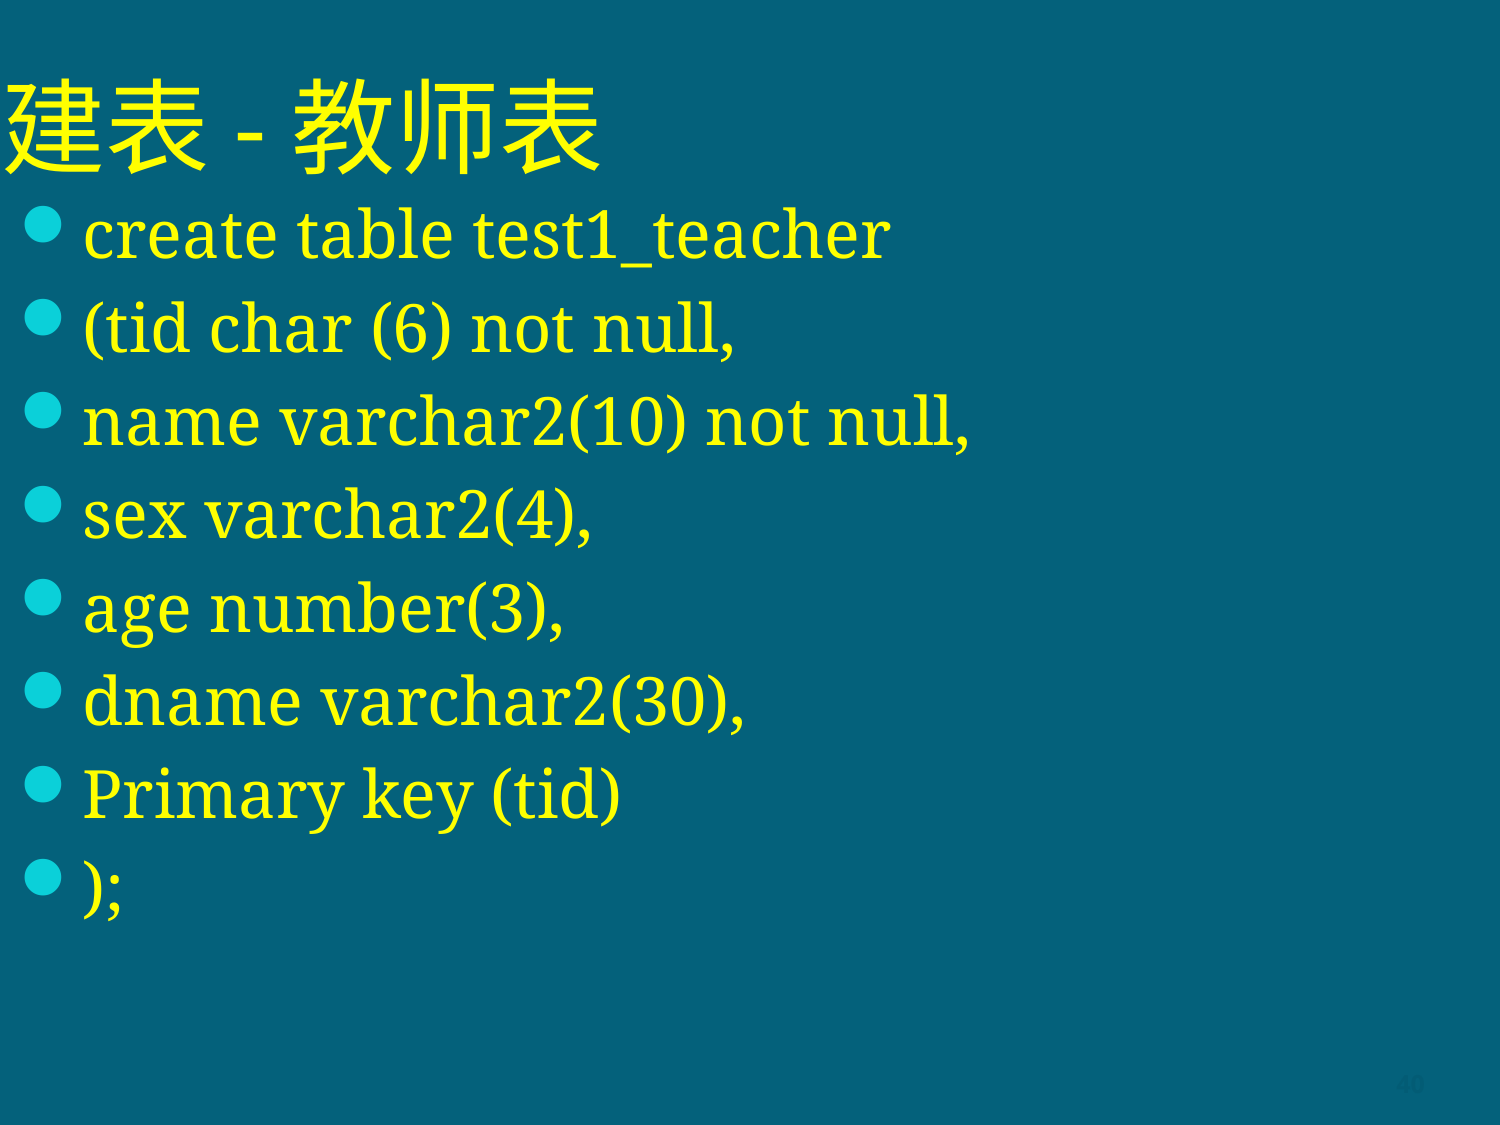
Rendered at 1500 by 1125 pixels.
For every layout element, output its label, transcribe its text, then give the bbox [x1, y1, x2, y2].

title 建表-教师表 [0, 0, 1500, 188]
list create table test1_teacher (tid char (6) not null, name varchar2(10) not null, sex varchar2(4), age number(3), dname varchar2(30), Primary key (tid) ); [4, 184, 1500, 1125]
